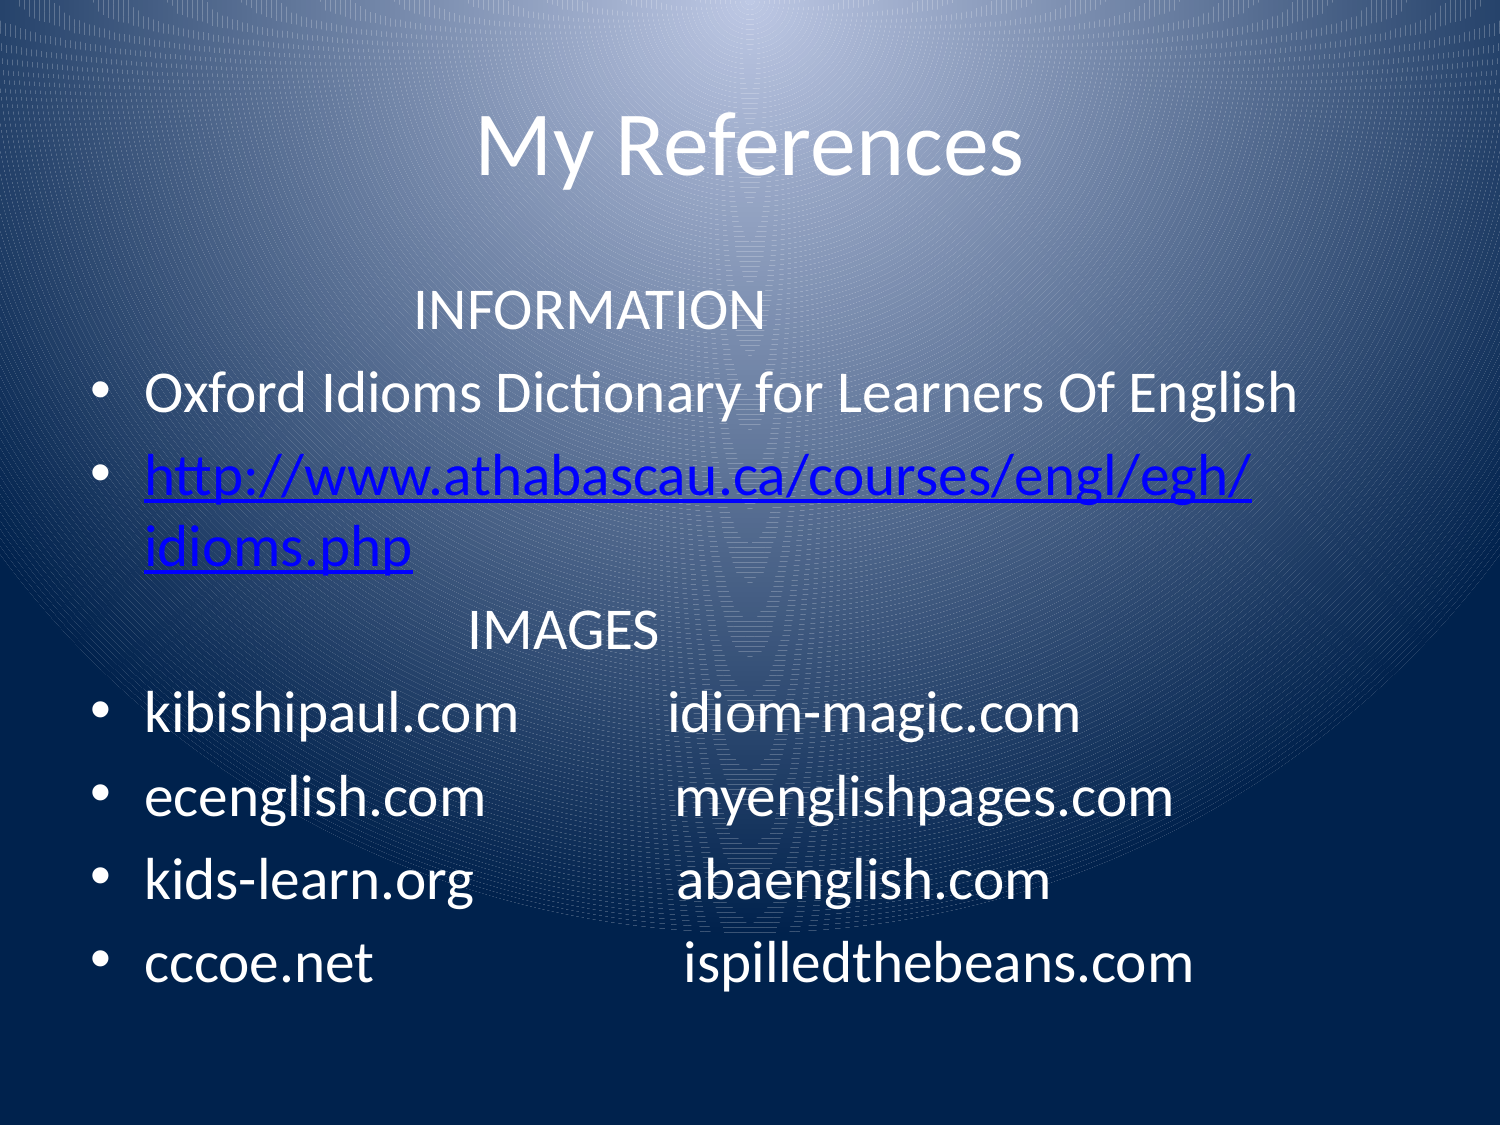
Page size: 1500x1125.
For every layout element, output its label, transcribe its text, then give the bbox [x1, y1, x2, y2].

title My References [75, 45, 1425, 233]
list INFORMATION Oxford Idioms Dictionary for Learners Of English http://www.athabascau.ca/courses/engl/egh/idioms.php IMAGES kibishipaul.com idiom-magic.com ecenglish.com myenglishpages.com kids-learn.org abaenglish.com cccoe.net ispilledthebeans.com [75, 262, 1425, 1005]
